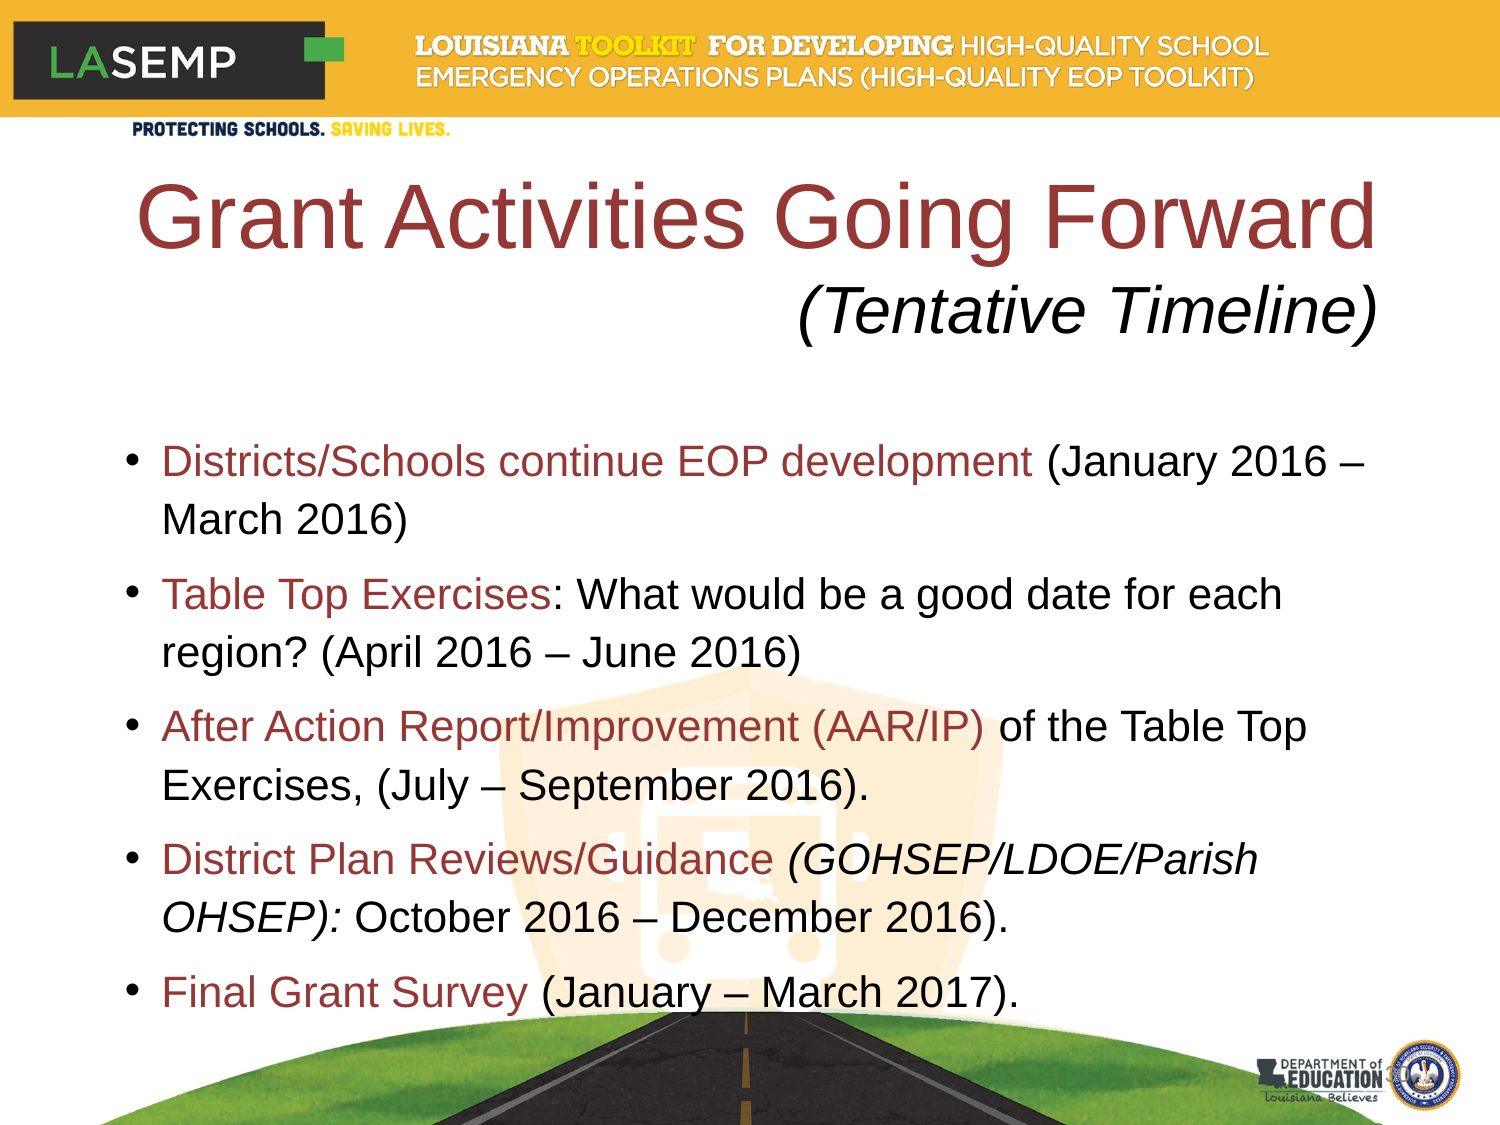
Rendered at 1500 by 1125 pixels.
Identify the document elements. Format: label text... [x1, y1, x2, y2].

text_box Grant Activities Going Forward (Tentative Timeline) [62, 149, 1395, 355]
picture [0, 0, 1500, 1125]
slide_number 30 [1074, 1042, 1425, 1103]
list Districts/Schools continue EOP development (January 2016 – March 2016) Table Top Exercises: What would be a good date for each region? (April 2016 – June 2016) After Action Report/Improvement (AAR/IP) of the Table Top Exercises, (July – September 2016). District Plan Reviews/Guidance (GOHSEP/LDOE/Parish OHSEP): October 2016 – December 2016). Final Grant Survey (January – March 2017). [75, 412, 1425, 1038]
